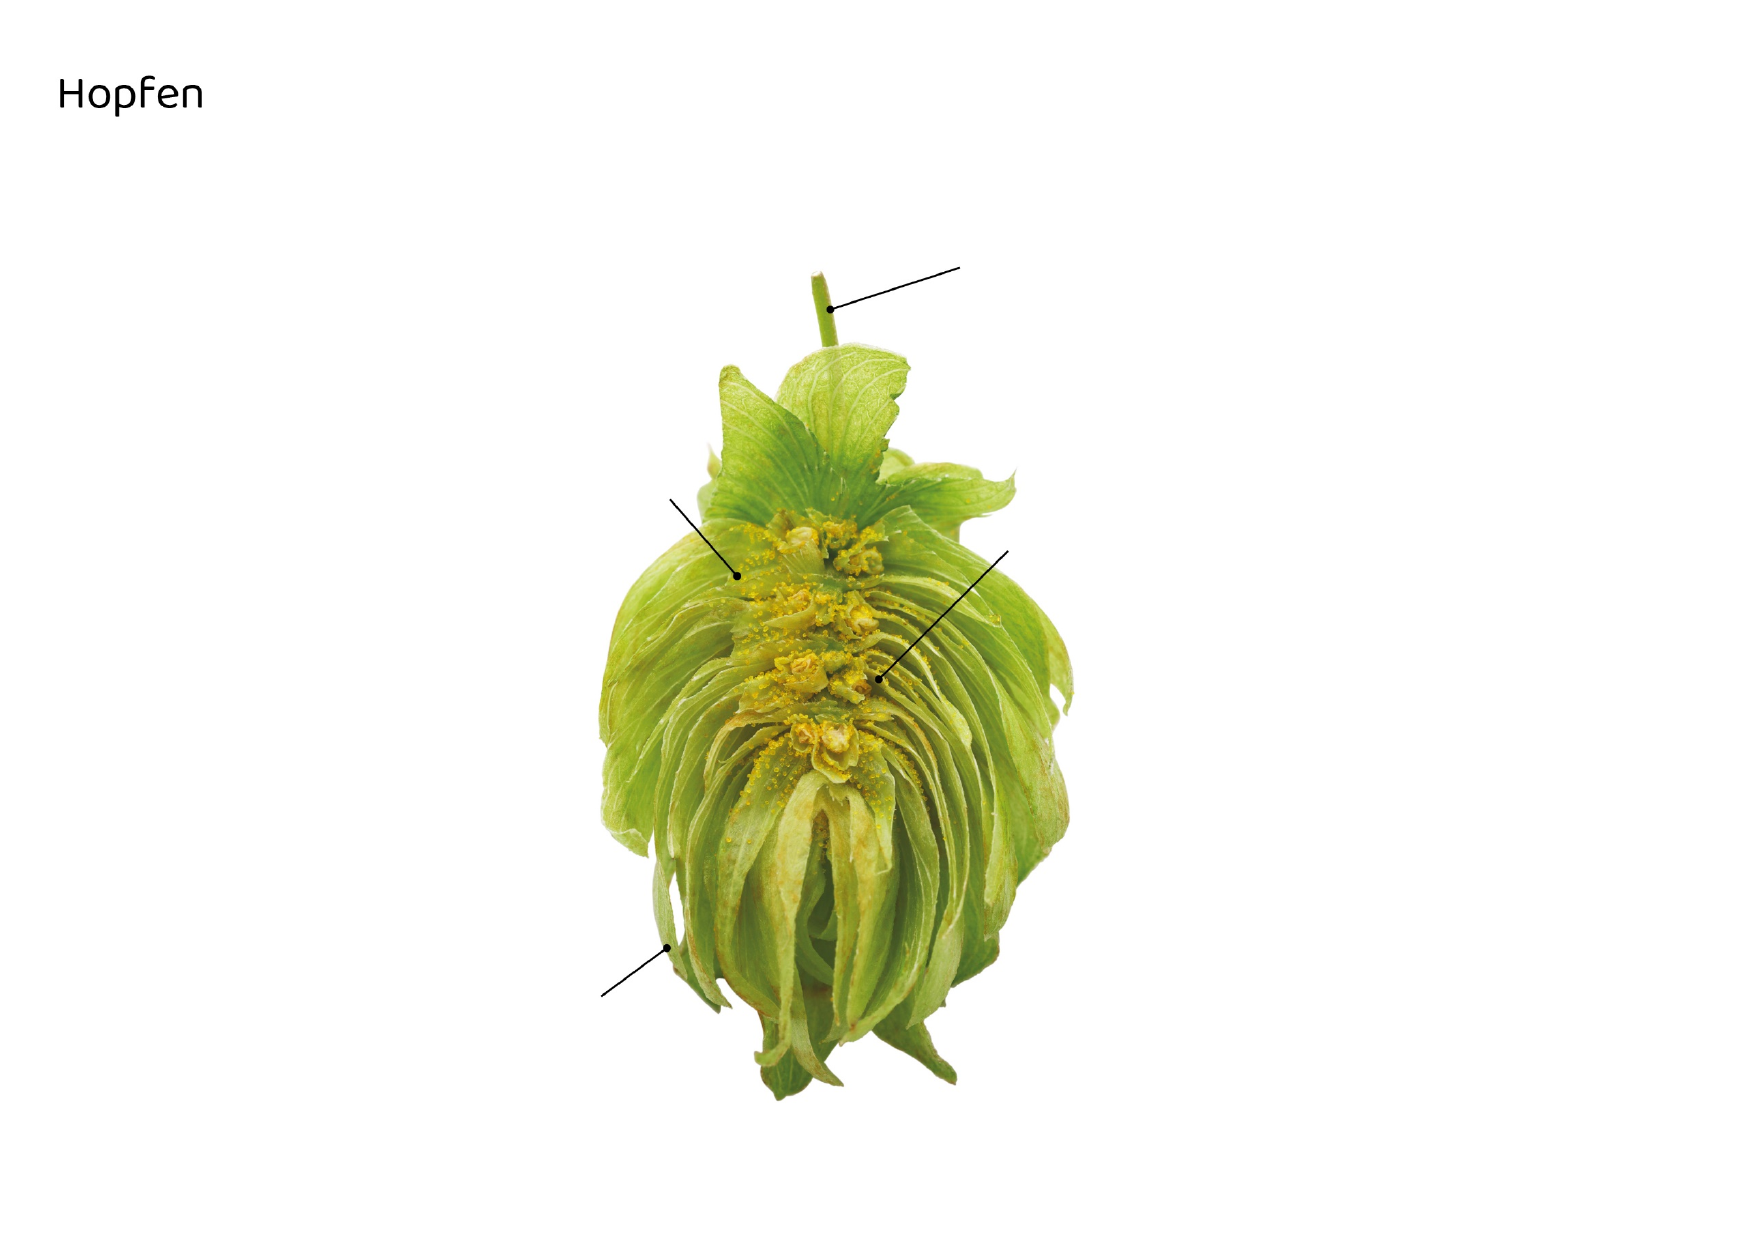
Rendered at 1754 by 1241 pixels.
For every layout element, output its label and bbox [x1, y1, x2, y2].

picture [0, 0, 1650, 1167]
